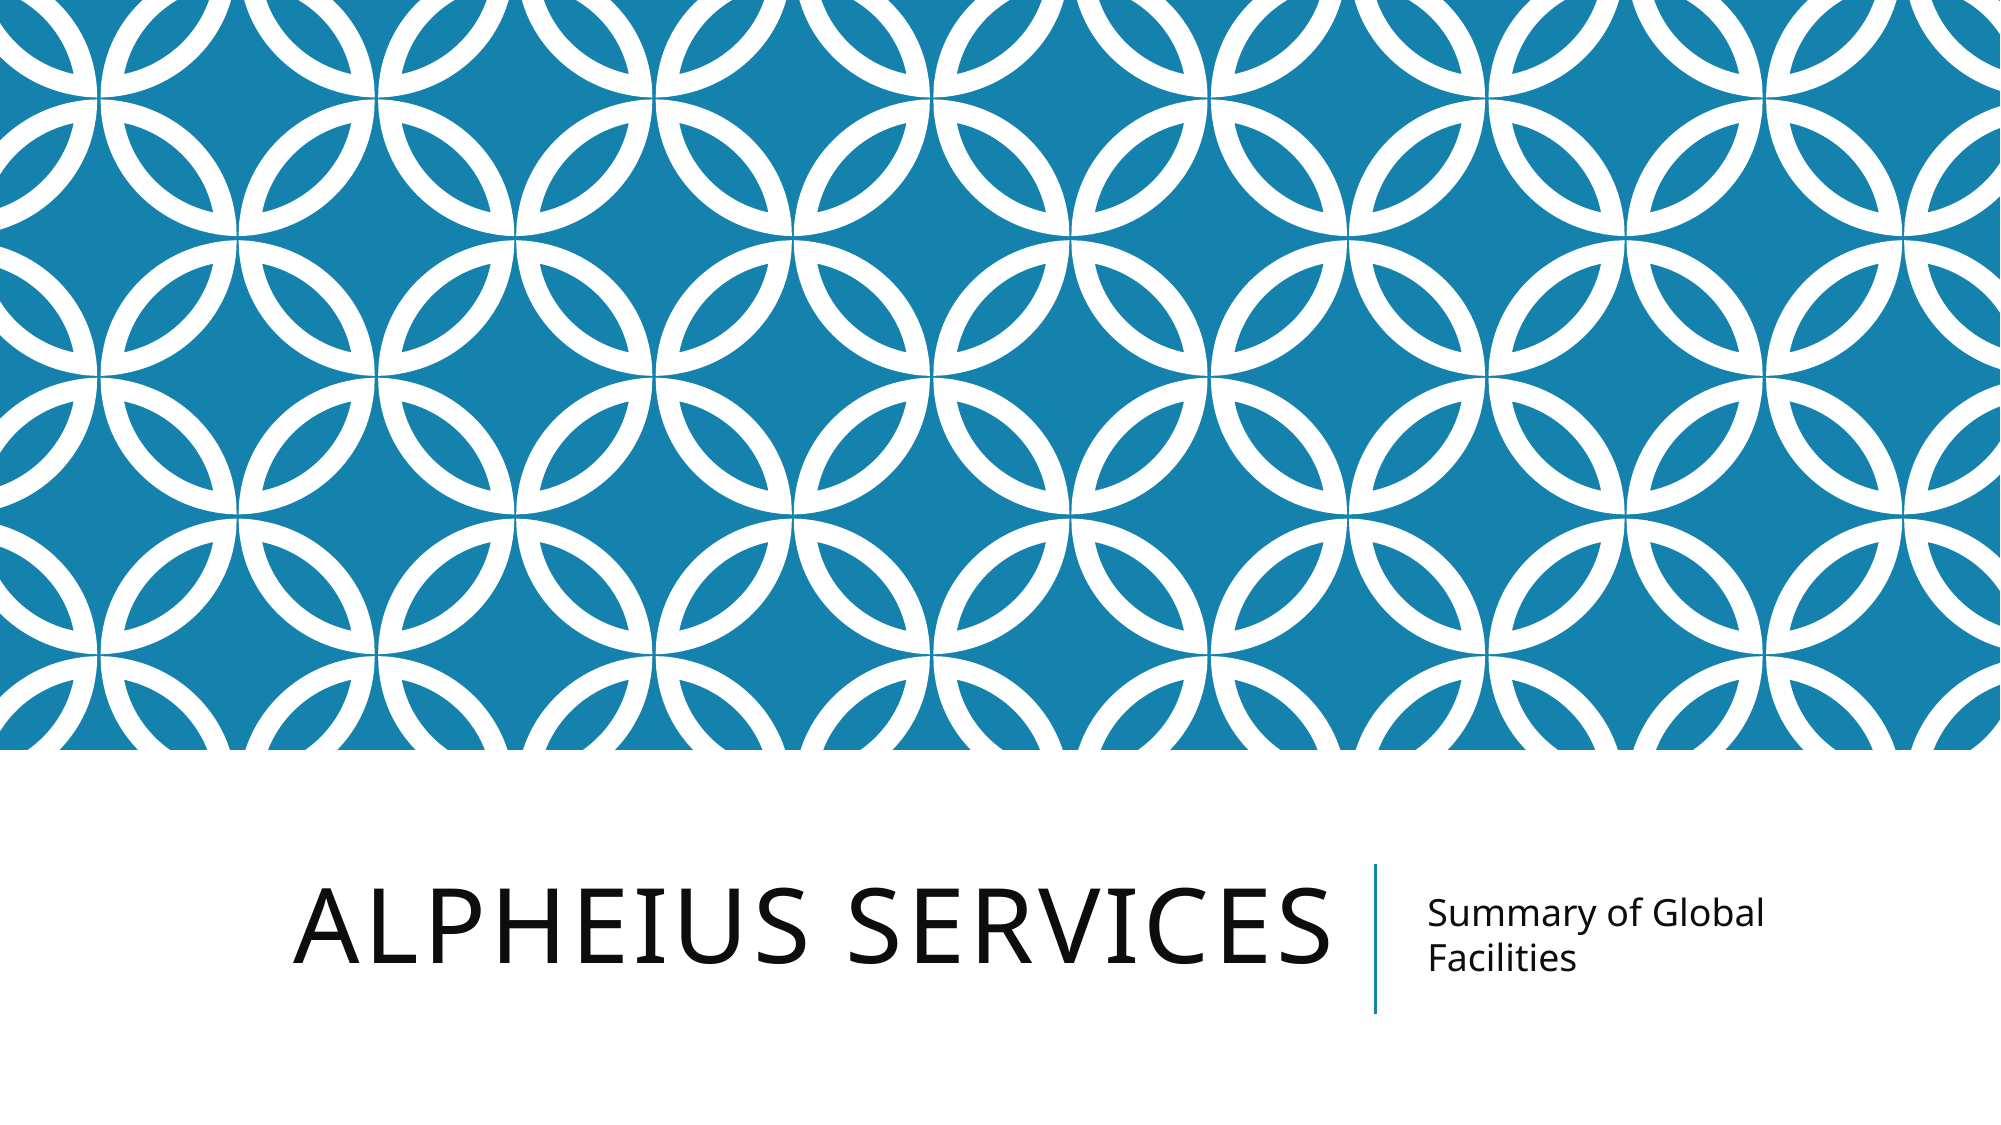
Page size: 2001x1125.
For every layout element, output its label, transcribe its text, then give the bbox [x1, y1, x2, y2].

subtitle Summary of Global Facilities [1412, 813, 1938, 1054]
title Alpheius Services [75, 813, 1350, 1054]
